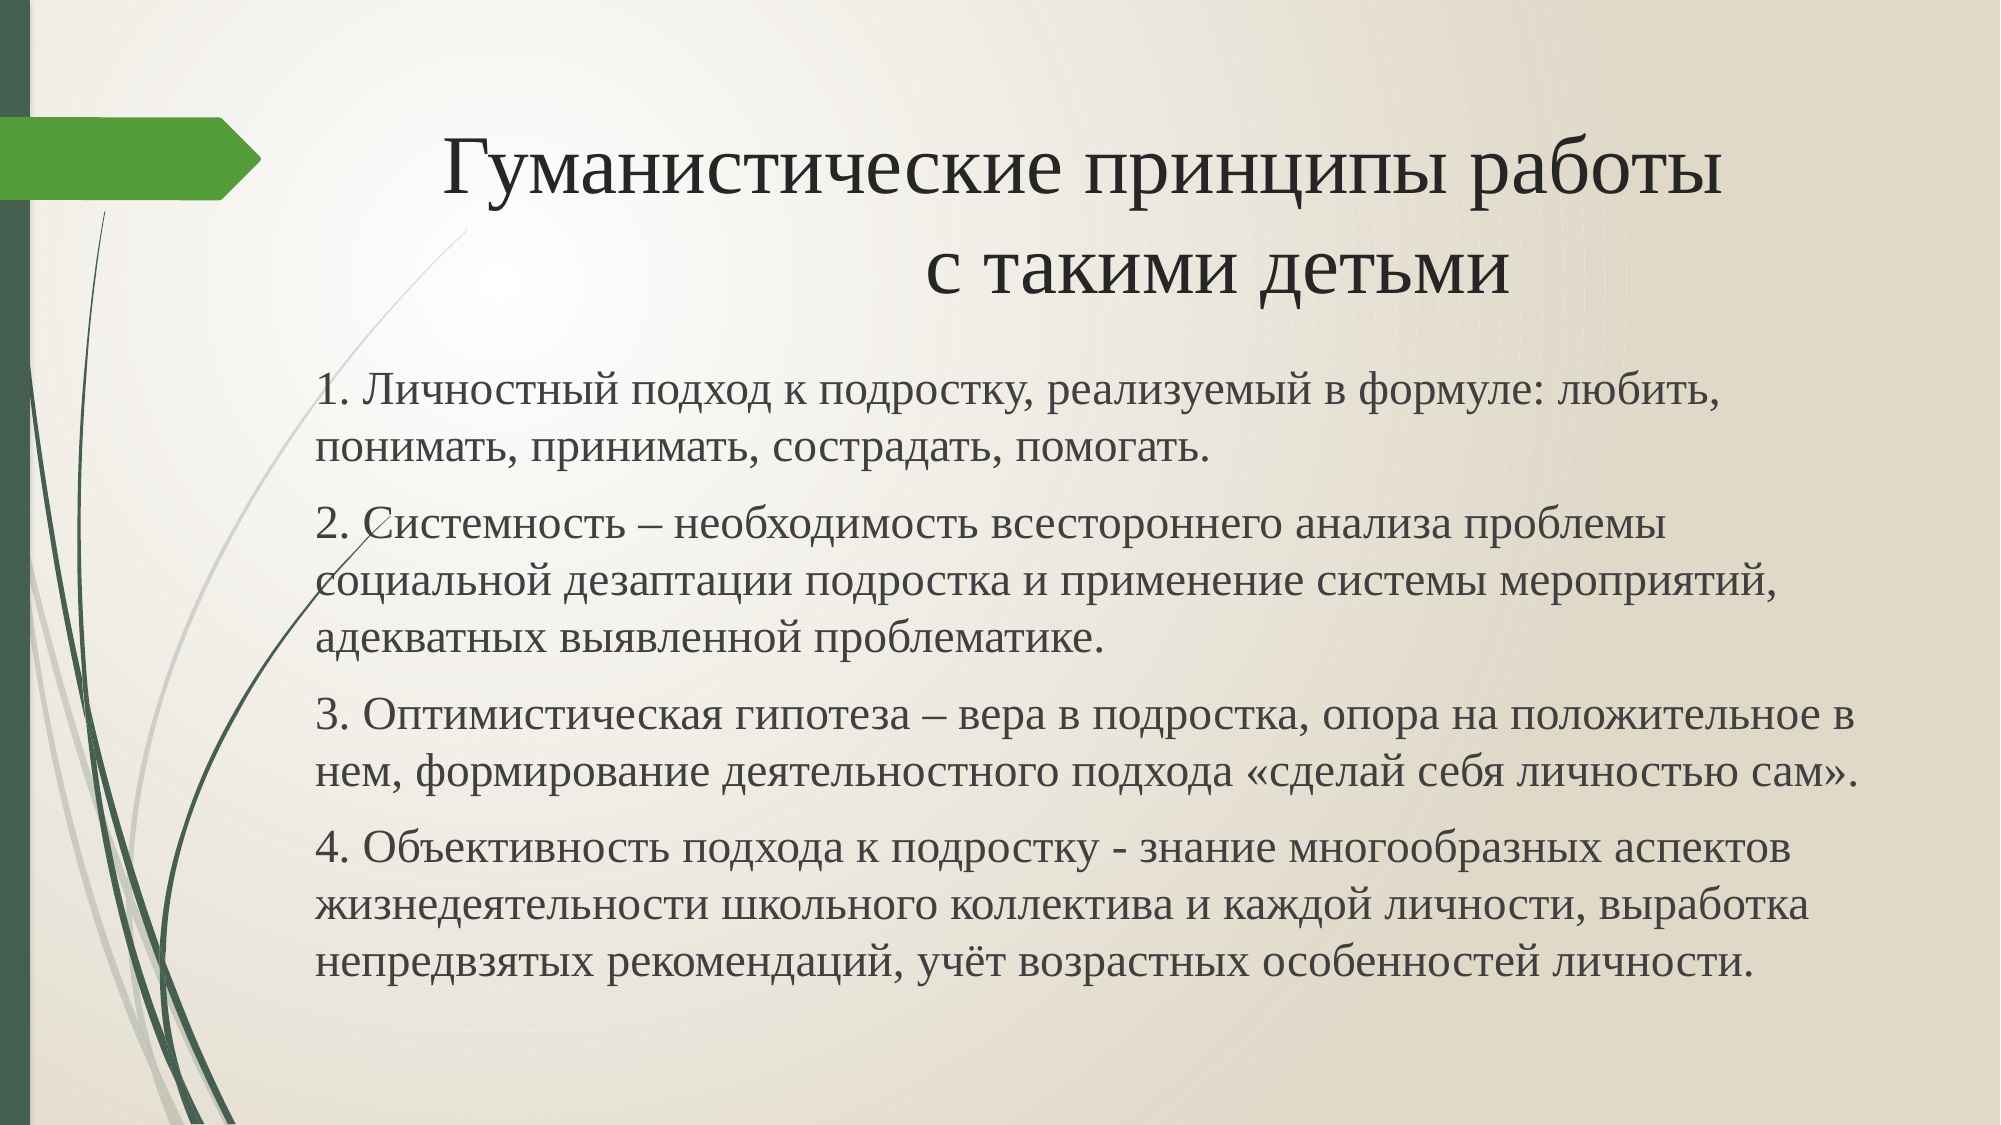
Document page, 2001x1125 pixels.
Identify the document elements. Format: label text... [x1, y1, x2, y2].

list 1. Личностный подход к подростку, реализуемый в формуле: любить, понимать, принимать, сострадать, помогать. 2. Системность – необходимость всестороннего анализа проблемы социальной дезаптации подростка и применение системы мероприятий, адекватных выявленной проблематике. 3. Оптимистическая гипотеза – вера в подростка, опора на положительное в нем, формирование деятельностного подхода «сделай себя личностью сам». 4. Объективность подхода к подростку - знание многообразных аспектов жизнедеятельности школьного коллектива и каждой личности, выработка непредвзятых рекомендаций, учёт возрастных особенностей личности. [300, 350, 1888, 1055]
title Гуманистические принципы работы с такими детьми [425, 102, 1888, 313]
